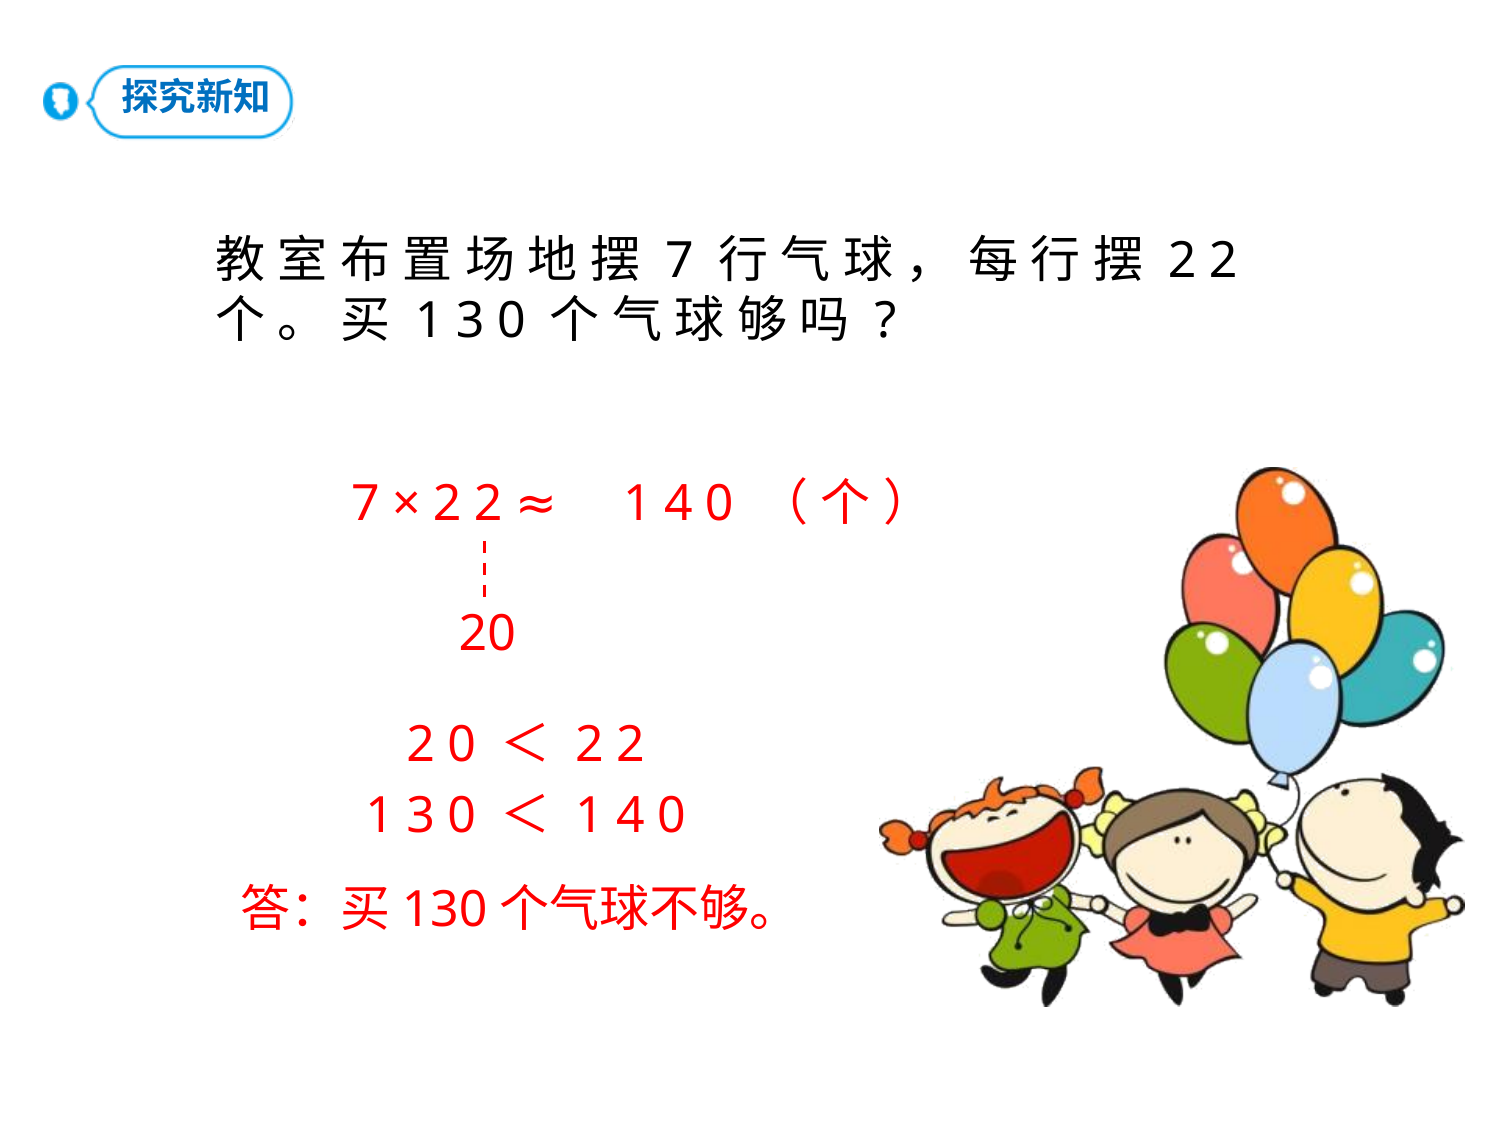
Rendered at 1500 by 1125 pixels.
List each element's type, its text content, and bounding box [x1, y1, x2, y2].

text_box 答：买130个气球不够。 [147, 869, 879, 945]
picture [879, 467, 1465, 1007]
text_box 20 [419, 592, 556, 668]
text_box 20＜22 [324, 704, 727, 774]
text_box 教室布置场地摆7行气球，每行摆22个。买130个气球够吗? [200, 219, 1300, 355]
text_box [43, 65, 296, 142]
text_box 130＜140 [289, 774, 762, 850]
text_box 7×22≈ [336, 462, 608, 538]
text_box 140（个） [608, 462, 999, 538]
